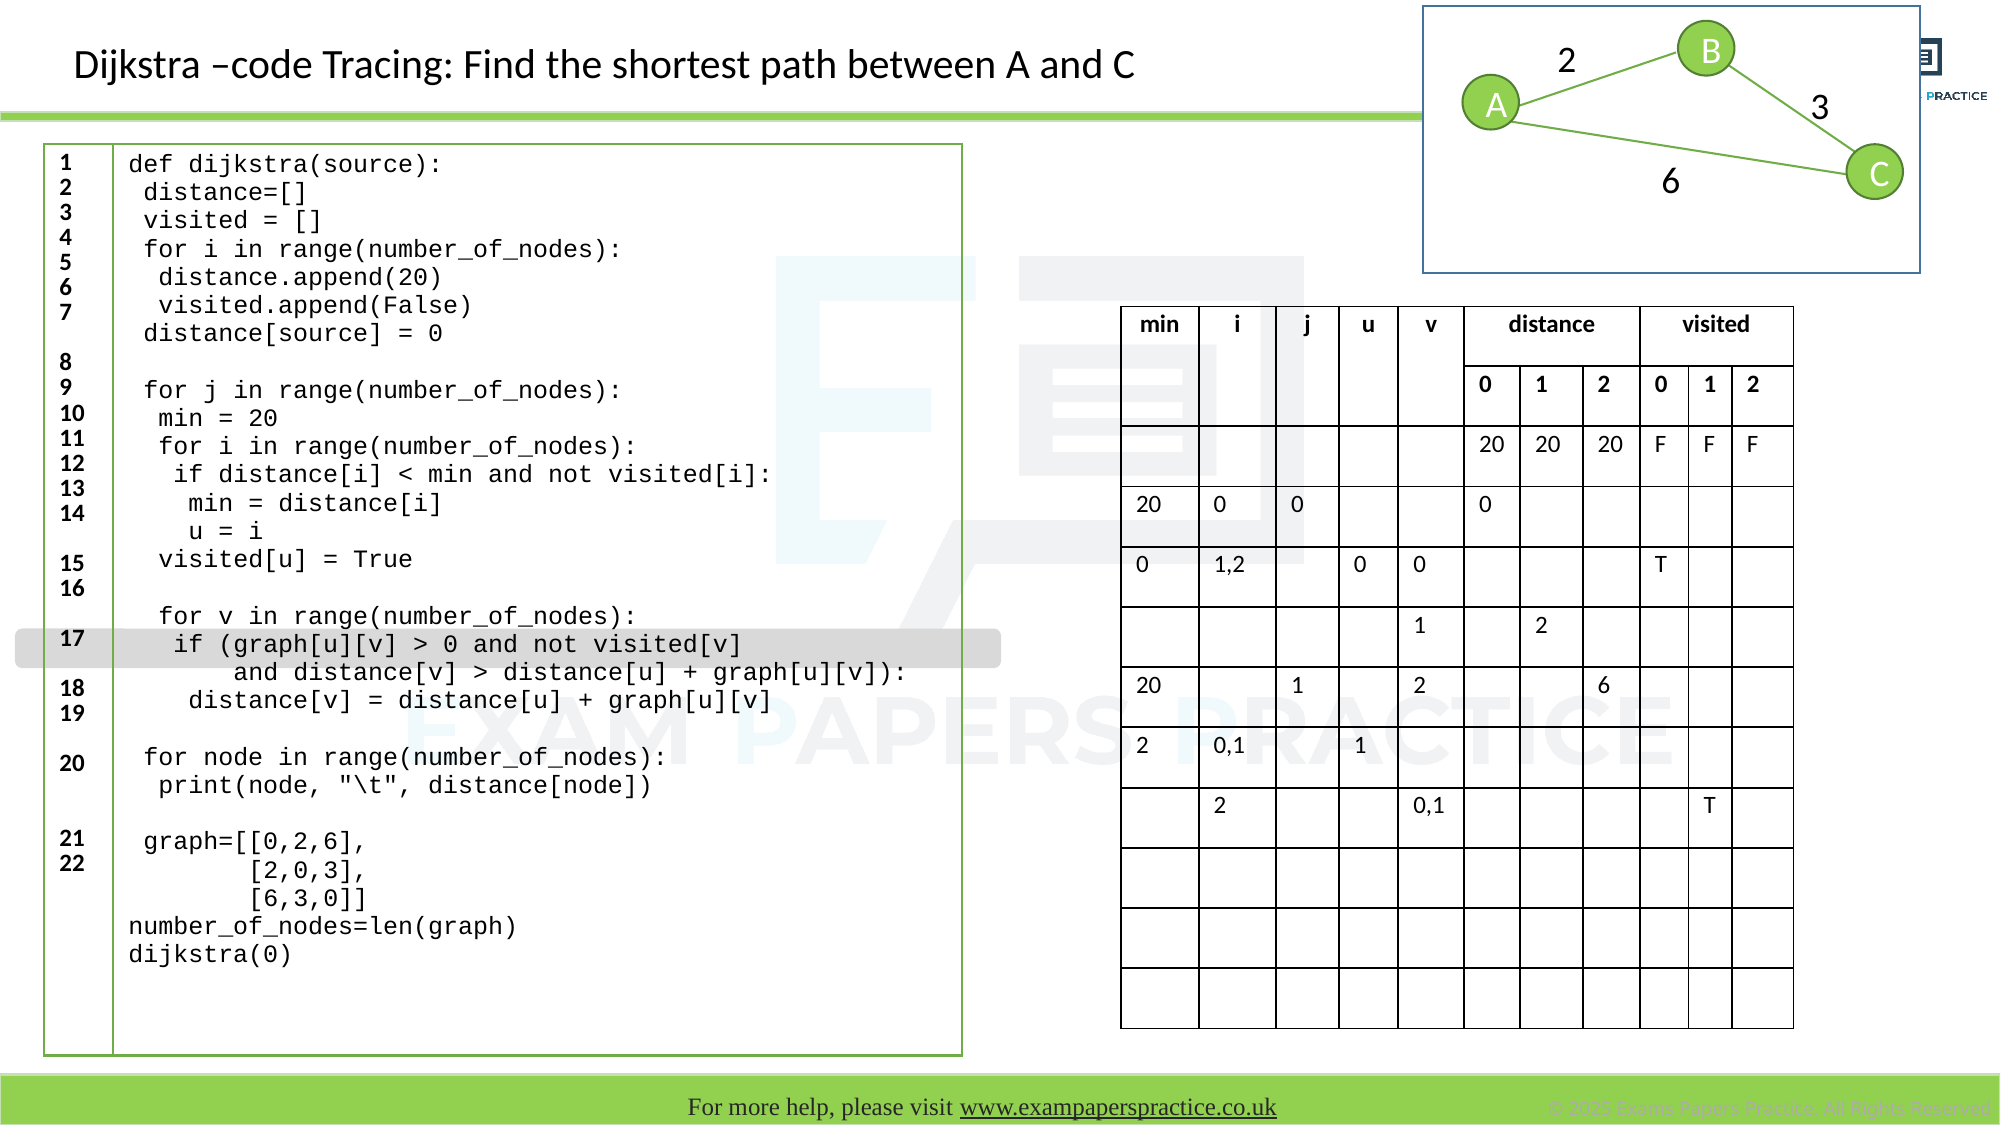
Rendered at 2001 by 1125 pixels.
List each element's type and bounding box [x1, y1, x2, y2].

table_cell [1689, 849, 1731, 907]
table_cell [1200, 849, 1275, 907]
table_cell [1122, 487, 1198, 546]
table_cell [1641, 668, 1688, 726]
table_cell [1399, 969, 1463, 1028]
table_cell [1641, 608, 1688, 666]
table_cell [1689, 427, 1731, 486]
table_cell [1122, 849, 1198, 907]
text_box [58, 29, 1152, 94]
table_cell [1689, 789, 1731, 847]
table_cell [1733, 668, 1793, 726]
table_cell [1733, 969, 1793, 1028]
table_cell [1200, 789, 1275, 847]
table_cell [1689, 728, 1731, 787]
table_cell [1641, 548, 1688, 606]
text_box [1422, 5, 1921, 274]
table_cell [1584, 789, 1639, 847]
table_cell [1465, 608, 1519, 666]
table_cell [1733, 487, 1793, 546]
table_cell [1584, 849, 1639, 907]
table_cell [1689, 608, 1731, 666]
table_cell [1200, 969, 1275, 1028]
table_header [1122, 307, 1198, 425]
table_cell [1584, 909, 1639, 967]
table_cell [1689, 969, 1731, 1028]
table_cell [1465, 849, 1519, 907]
table_cell [1200, 487, 1275, 546]
table_cell [1277, 728, 1338, 787]
table_cell [1399, 608, 1463, 666]
table_cell [1399, 909, 1463, 967]
table_cell [1122, 909, 1198, 967]
table_cell [1277, 548, 1338, 606]
table_header [45, 145, 112, 1054]
table_cell [1122, 608, 1198, 666]
table_cell [1641, 909, 1688, 967]
table_cell [1689, 548, 1731, 606]
table_cell [1340, 668, 1397, 726]
table_cell [1521, 849, 1582, 907]
table_cell [1465, 367, 1519, 425]
table_cell [1122, 789, 1198, 847]
table_cell [1641, 789, 1688, 847]
table_cell [1521, 668, 1582, 726]
table_cell [1200, 909, 1275, 967]
table_cell [1277, 909, 1338, 967]
table_cell [1689, 487, 1731, 546]
table_cell [1340, 909, 1397, 967]
table_cell [1689, 668, 1731, 726]
table_cell [1733, 608, 1793, 666]
table_cell [1340, 849, 1397, 907]
table_cell [1340, 427, 1397, 486]
table_cell [1399, 548, 1463, 606]
table_cell [1733, 728, 1793, 787]
table_cell [1521, 909, 1582, 967]
table_cell [1689, 367, 1731, 425]
table_cell [1521, 728, 1582, 787]
table_cell [1521, 487, 1582, 546]
table_cell [1641, 427, 1688, 486]
table_cell [1399, 487, 1463, 546]
table_cell [1521, 608, 1582, 666]
table_cell [1733, 789, 1793, 847]
table_cell [1465, 969, 1519, 1028]
table_cell [1733, 849, 1793, 907]
table_header [1340, 307, 1397, 425]
table_cell [1521, 367, 1582, 425]
table_cell [1584, 668, 1639, 726]
table_cell [1465, 789, 1519, 847]
table_cell [1641, 969, 1688, 1028]
table_cell [1641, 849, 1688, 907]
table_cell [1277, 668, 1338, 726]
table_cell [1340, 789, 1397, 847]
table_cell [1340, 548, 1397, 606]
table_cell [1122, 427, 1198, 486]
table_header [1641, 307, 1793, 365]
table_cell [1584, 728, 1639, 787]
table_cell [1584, 487, 1639, 546]
table_cell [1200, 728, 1275, 787]
table_cell [1521, 548, 1582, 606]
table_cell [1584, 367, 1639, 425]
table_cell [1584, 427, 1639, 486]
table_header [1465, 307, 1639, 365]
text_box [963, 628, 1002, 669]
table_cell [1399, 789, 1463, 847]
table_header [1200, 307, 1275, 425]
table_cell [1399, 668, 1463, 726]
text_box [14, 628, 43, 669]
table_cell [1277, 608, 1338, 666]
table_cell [1277, 487, 1338, 546]
table_cell [1340, 487, 1397, 546]
table_cell [1465, 548, 1519, 606]
table_cell [1122, 668, 1198, 726]
table_cell [1733, 909, 1793, 967]
table_cell [1521, 427, 1582, 486]
table_cell [1584, 608, 1639, 666]
table_cell [1465, 487, 1519, 546]
table_cell [1200, 608, 1275, 666]
table_cell [1733, 548, 1793, 606]
table_cell [1122, 728, 1198, 787]
table_cell [1465, 728, 1519, 787]
table_cell [1277, 849, 1338, 907]
table_cell [1122, 548, 1198, 606]
table_cell [1399, 728, 1463, 787]
table_cell [1340, 969, 1397, 1028]
table_cell [1733, 367, 1793, 425]
table_cell [1399, 849, 1463, 907]
table_cell [1340, 608, 1397, 666]
table_cell [1465, 668, 1519, 726]
table_cell [1584, 969, 1639, 1028]
table_cell [1733, 427, 1793, 486]
table_header [1399, 307, 1463, 425]
table_cell [1521, 789, 1582, 847]
table_cell [1200, 427, 1275, 486]
table_cell [1641, 367, 1688, 425]
table_cell [1277, 427, 1338, 486]
table_cell [1641, 487, 1688, 546]
table_cell [1399, 427, 1463, 486]
table_cell [1584, 548, 1639, 606]
table_cell [1521, 969, 1582, 1028]
table_cell [1641, 728, 1688, 787]
table_cell [1277, 789, 1338, 847]
table_cell [1200, 548, 1275, 606]
table_cell [1200, 668, 1275, 726]
table_cell [1122, 969, 1198, 1028]
table_header [1277, 307, 1338, 425]
table_cell [1277, 969, 1338, 1028]
table_cell [1340, 728, 1397, 787]
table_cell [1465, 909, 1519, 967]
table_cell [1465, 427, 1519, 486]
table_cell [1689, 909, 1731, 967]
table_header [114, 145, 961, 1054]
